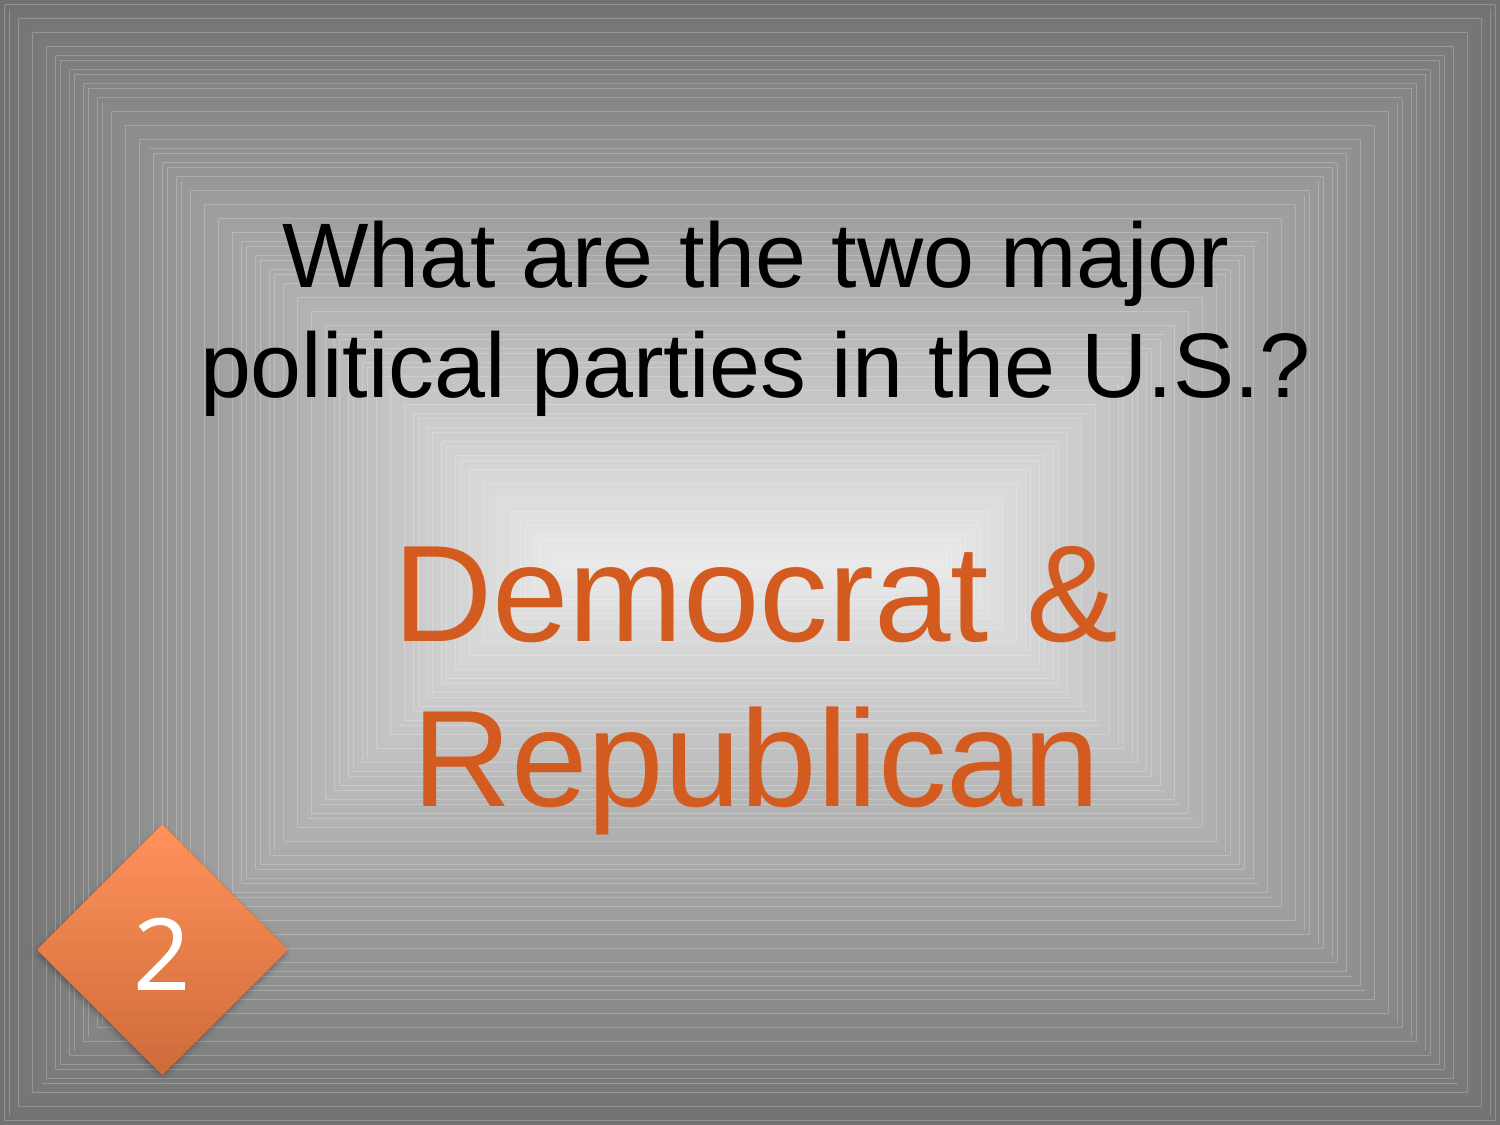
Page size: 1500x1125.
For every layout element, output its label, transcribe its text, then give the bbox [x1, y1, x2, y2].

text_box 2 [37, 838, 288, 1075]
title What are the two major political parties in the U.S.? [112, 137, 1401, 476]
text_box Democrat & Republican [112, 500, 1400, 838]
